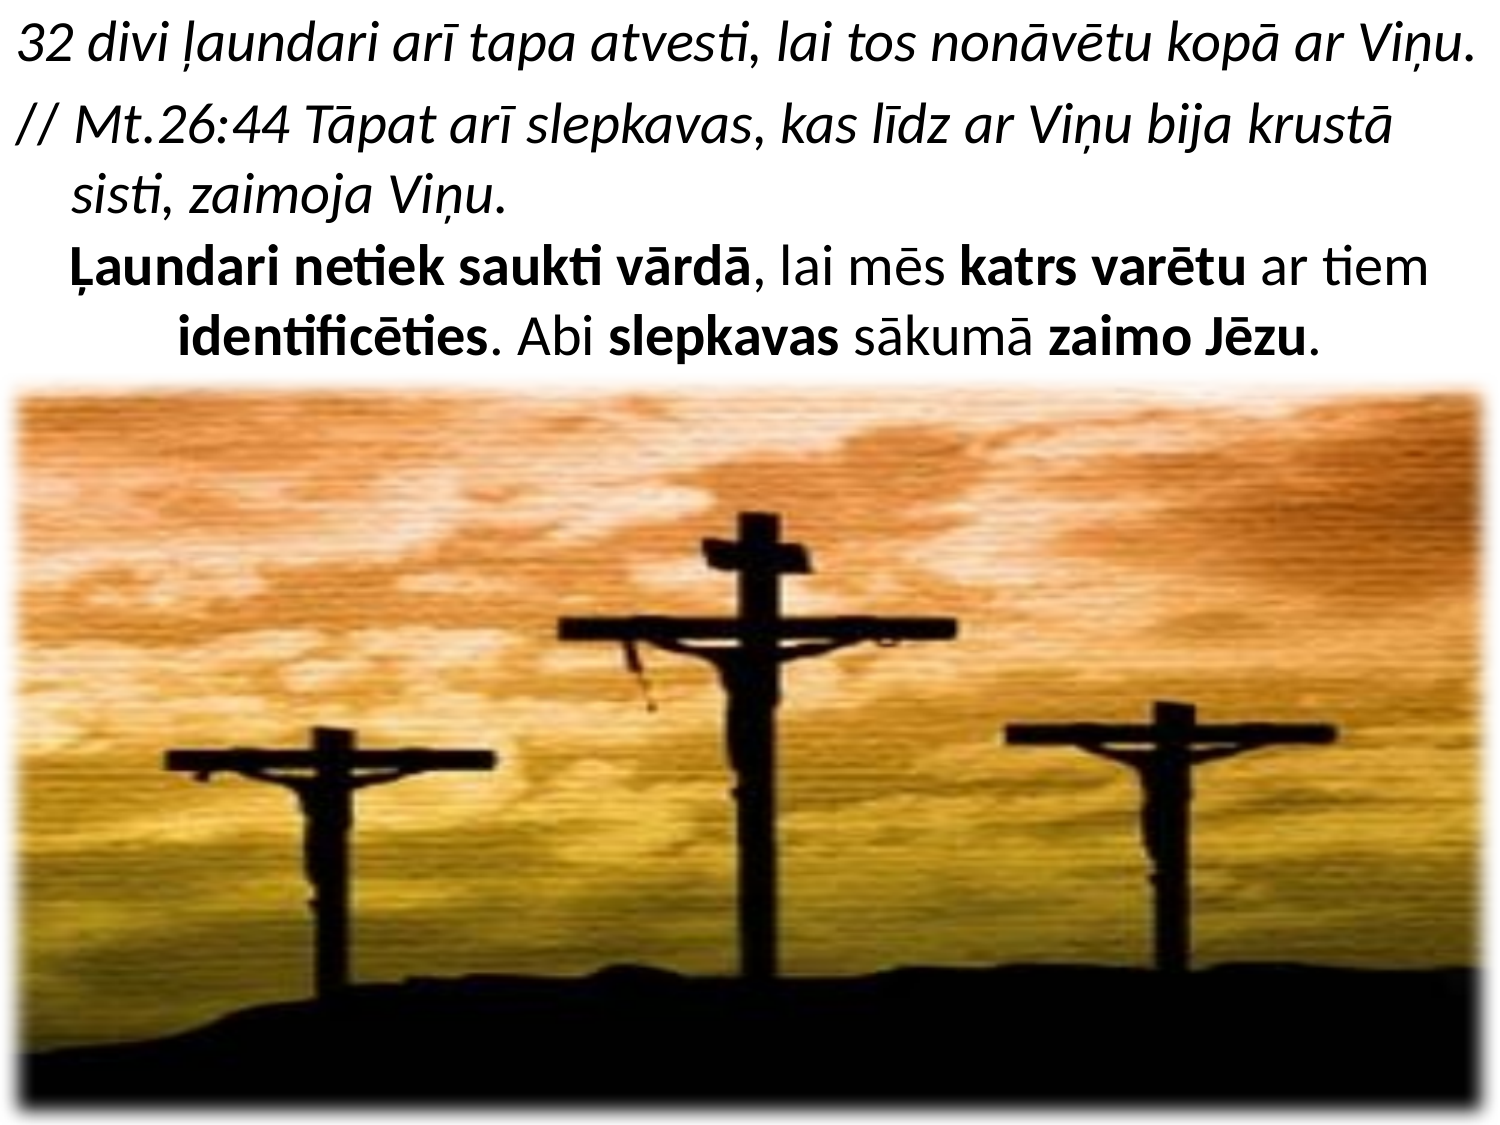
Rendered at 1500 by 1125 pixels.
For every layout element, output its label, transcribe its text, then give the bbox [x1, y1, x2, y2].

text_box Ļaundari netiek saukti vārdā, lai mēs katrs varētu ar tiem identificēties. Abi slepkavas sākumā zaimo Jēzu. [0, 219, 1500, 372]
list 32 divi ļaundari arī tapa atvesti, lai tos nonāvētu kopā ar Viņu. // Mt.26:44 Tāpat arī slepkavas, kas līdz ar Viņu bija krustā sisti, zaimoja Viņu. [0, 0, 1500, 194]
picture [0, 373, 1500, 1125]
